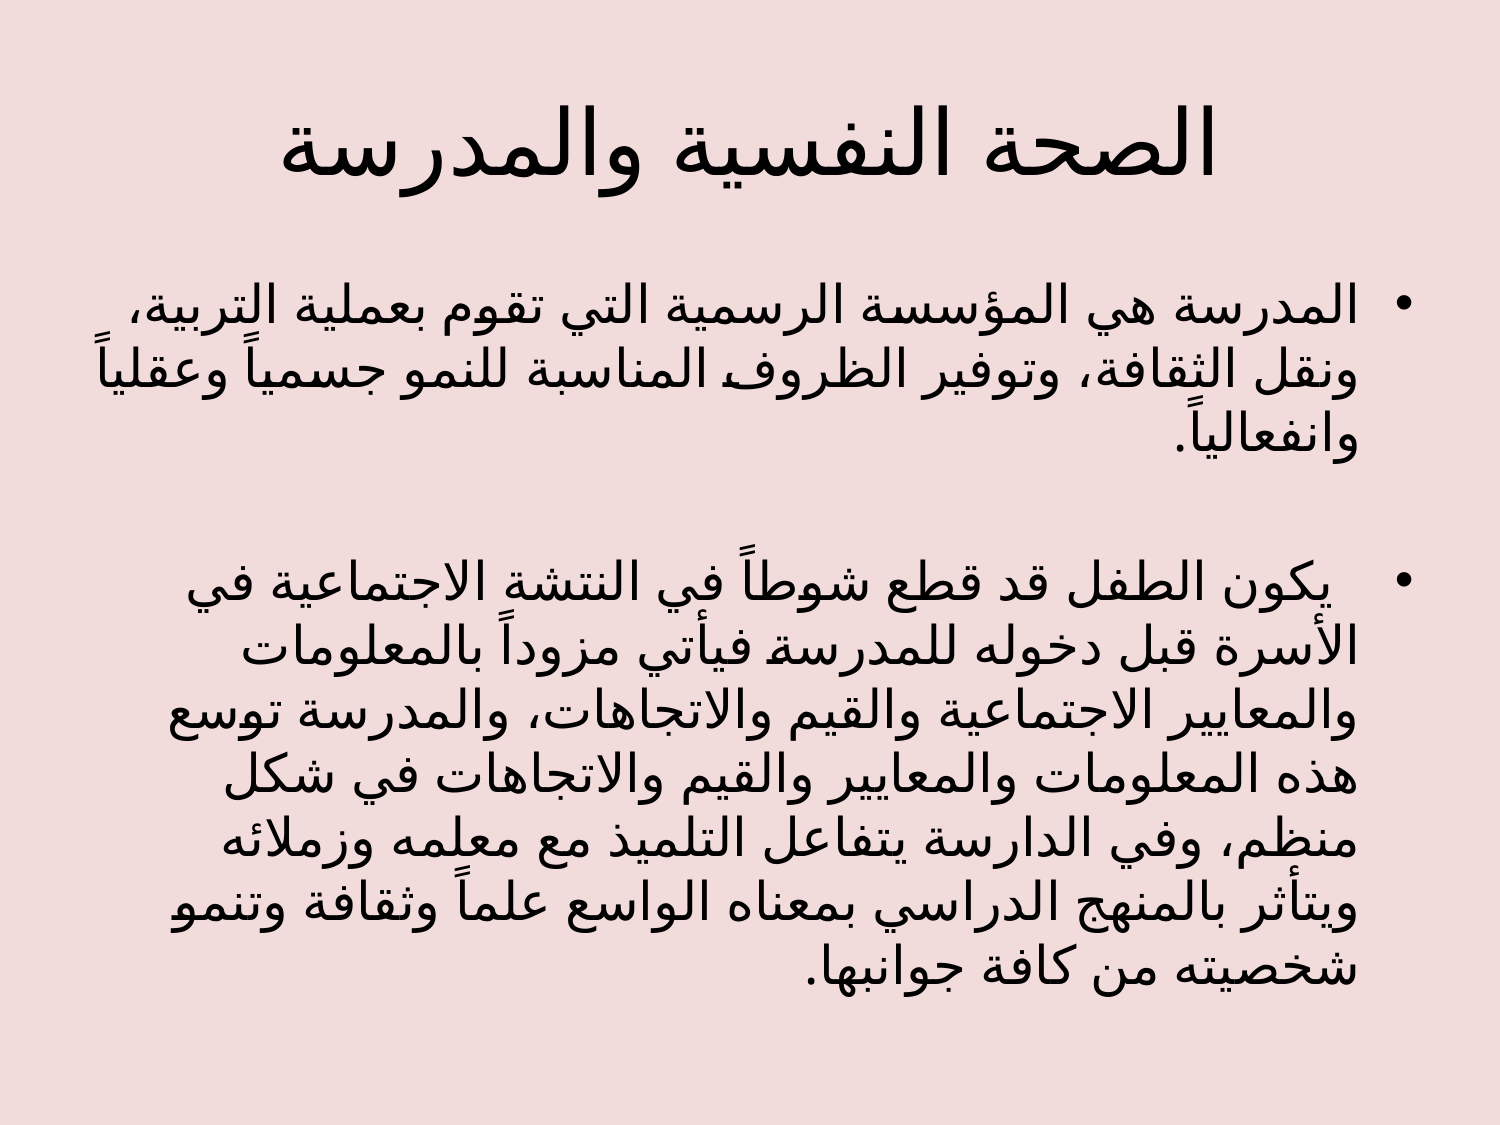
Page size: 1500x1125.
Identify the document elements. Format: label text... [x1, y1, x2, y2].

list المدرسة هي المؤسسة الرسمية التي تقوم بعملية التربية، ونقل الثقافة، وتوفير الظروف المناسبة للنمو جسمياً وعقلياً وانفعالياً. يكون الطفل قد قطع شوطاً في النتشة الاجتماعية في الأسرة قبل دخوله للمدرسة فيأتي مزوداً بالمعلومات والمعايير الاجتماعية والقيم والاتجاهات، والمدرسة توسع هذه المعلومات والمعايير والقيم والاتجاهات في شكل منظم، وفي الدارسة يتفاعل التلميذ مع معلمه وزملائه ويتأثر بالمنهج الدراسي بمعناه الواسع علماً وثقافة وتنمو شخصيته من كافة جوانبها. [75, 262, 1425, 1005]
title الصحة النفسية والمدرسة [75, 45, 1425, 233]
